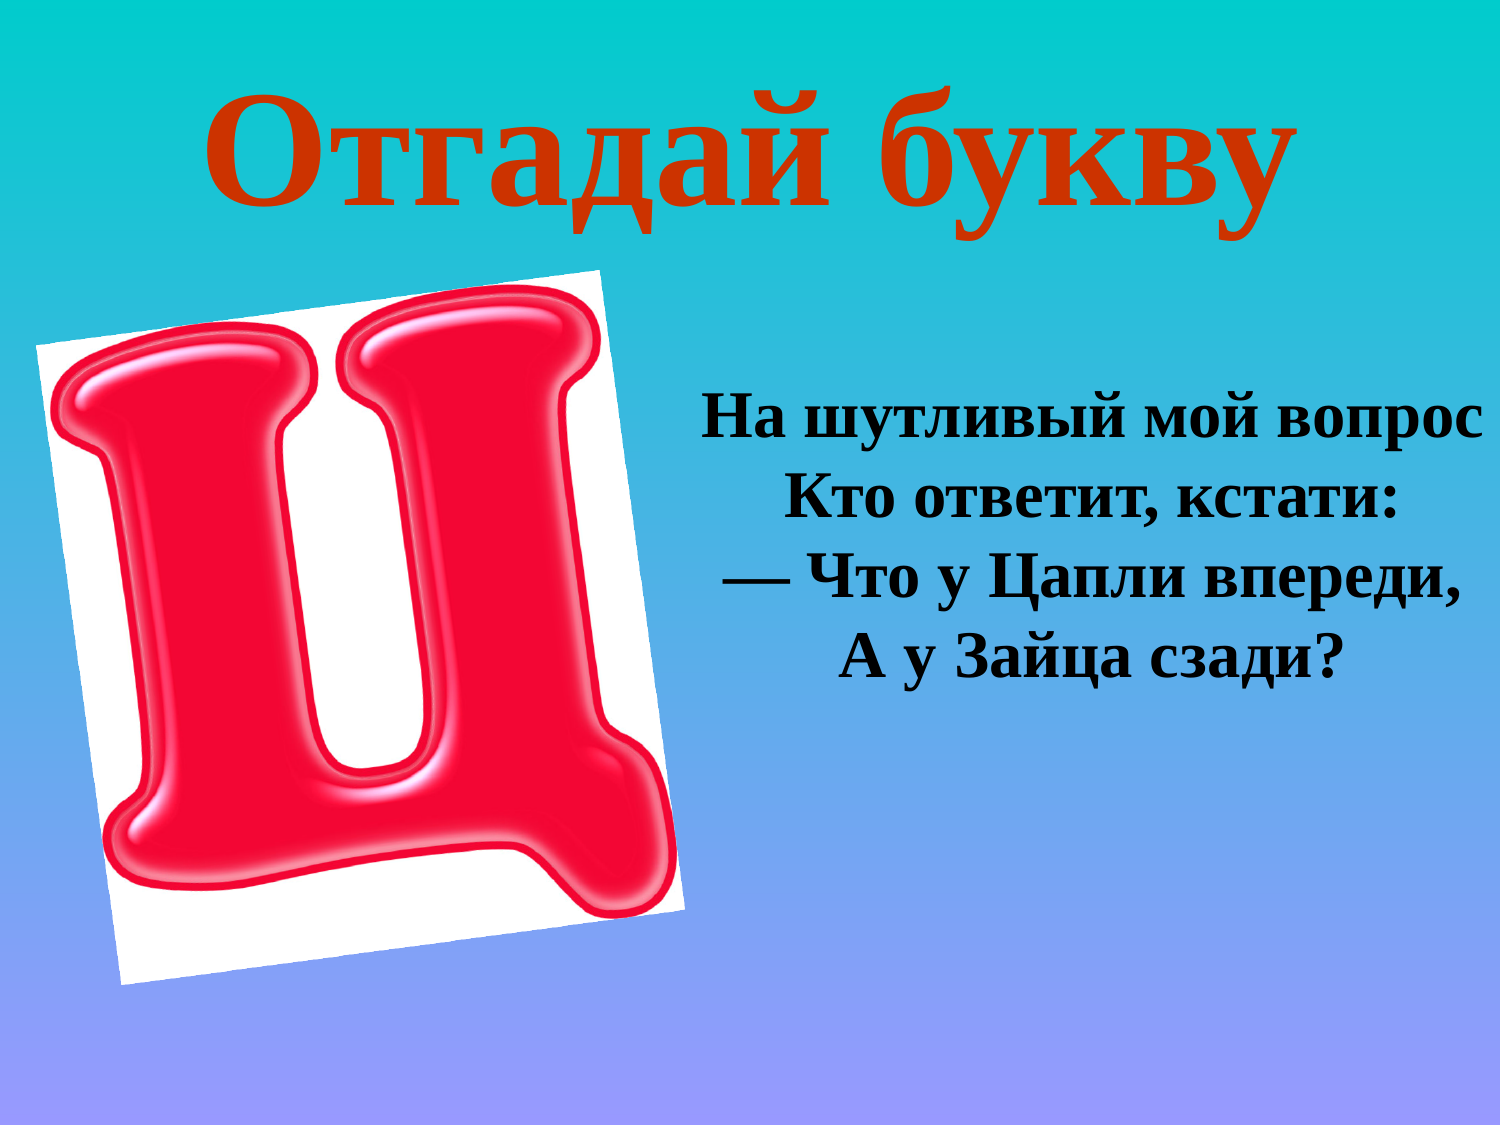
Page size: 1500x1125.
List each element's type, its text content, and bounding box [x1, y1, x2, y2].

list На шутливый мой вопрос Кто ответит, кстати: — Что у Цапли впереди, А у Зайца сзади? [650, 363, 1500, 750]
title Отгадай букву [75, 45, 1425, 233]
picture [36, 271, 684, 984]
